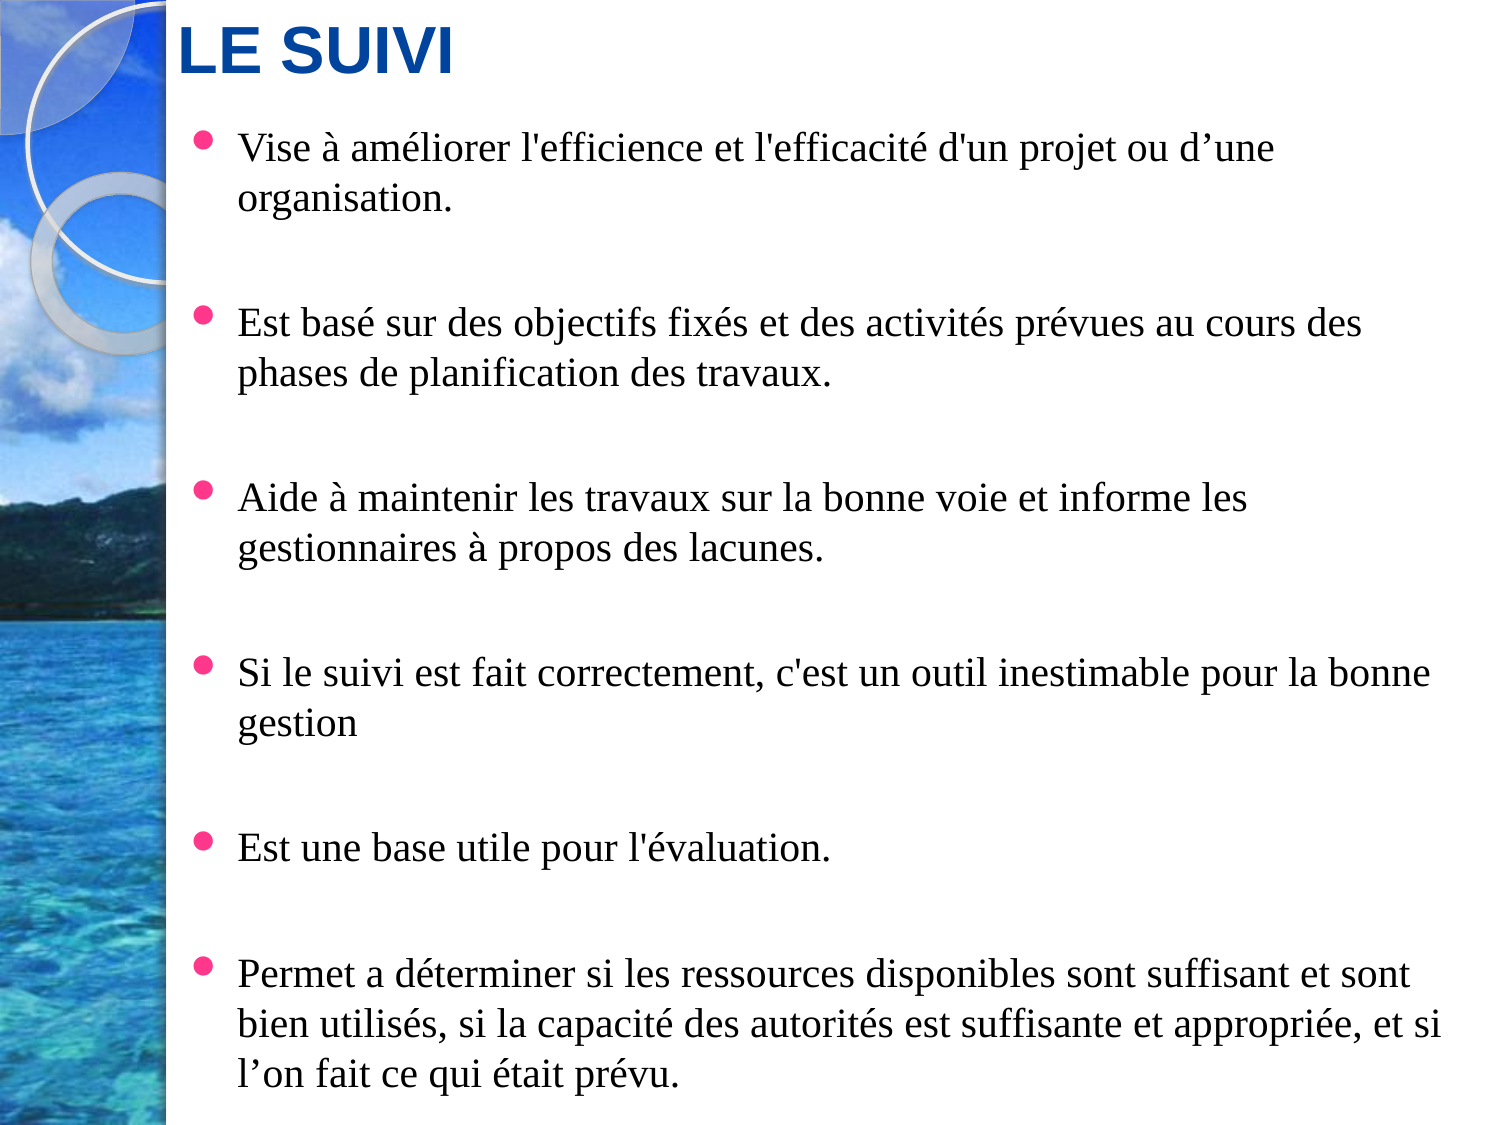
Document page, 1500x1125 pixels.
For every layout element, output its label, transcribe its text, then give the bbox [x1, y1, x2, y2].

picture [53, 240, 160, 332]
picture [62, 195, 160, 280]
picture [32, 13, 160, 207]
text_box LE SUIVI [162, 0, 1500, 113]
list Vise à améliorer l'efficience et l'efficacité d'un projet ou d’une organisation. Est basé sur des objectifs fixés et des activités prévues au cours des phases de planification des travaux. Aide à maintenir les travaux sur la bonne voie et informe les gestionnaires à propos des lacunes. Si le suivi est fait correctement, c'est un outil inestimable pour la bonne gestion Est une base utile pour l'évaluation. Permet a déterminer si les ressources disponibles sont suffisant et sont bien utilisés, si la capacité des autorités est suffisante et appropriée, et si l’on fait ce qui était prévu. [162, 113, 1463, 900]
picture [0, 134, 166, 1125]
picture [136, 0, 162, 4]
